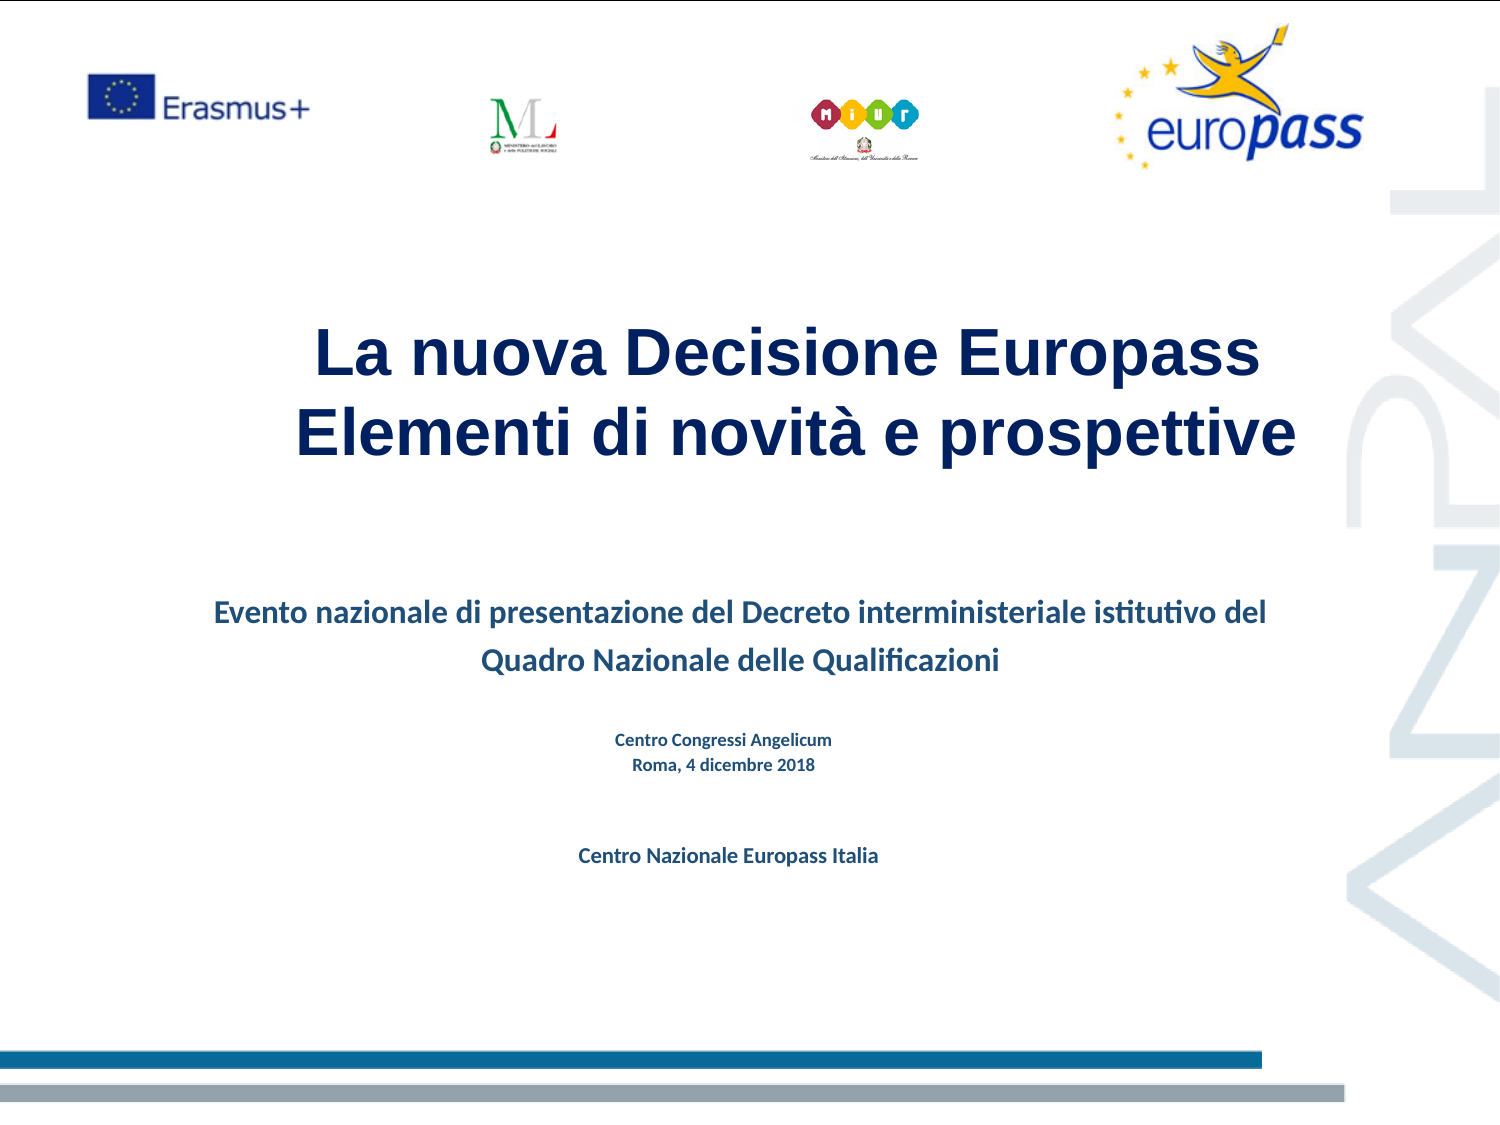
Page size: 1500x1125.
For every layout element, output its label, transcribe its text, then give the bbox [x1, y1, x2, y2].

picture [0, 0, 1500, 1125]
subtitle Evento nazionale di presentazione del Decreto interministeriale istitutivo del Quadro Nazionale delle Qualificazioni [182, 580, 1308, 677]
text_box Centro Nazionale Europass Italia [298, 798, 1156, 915]
text_box La nuova Decisione Europass Elementi di novità e prospettive [231, 221, 1364, 556]
text_box Centro Congressi Angelicum Roma, 4 dicembre 2018 [293, 727, 1151, 814]
